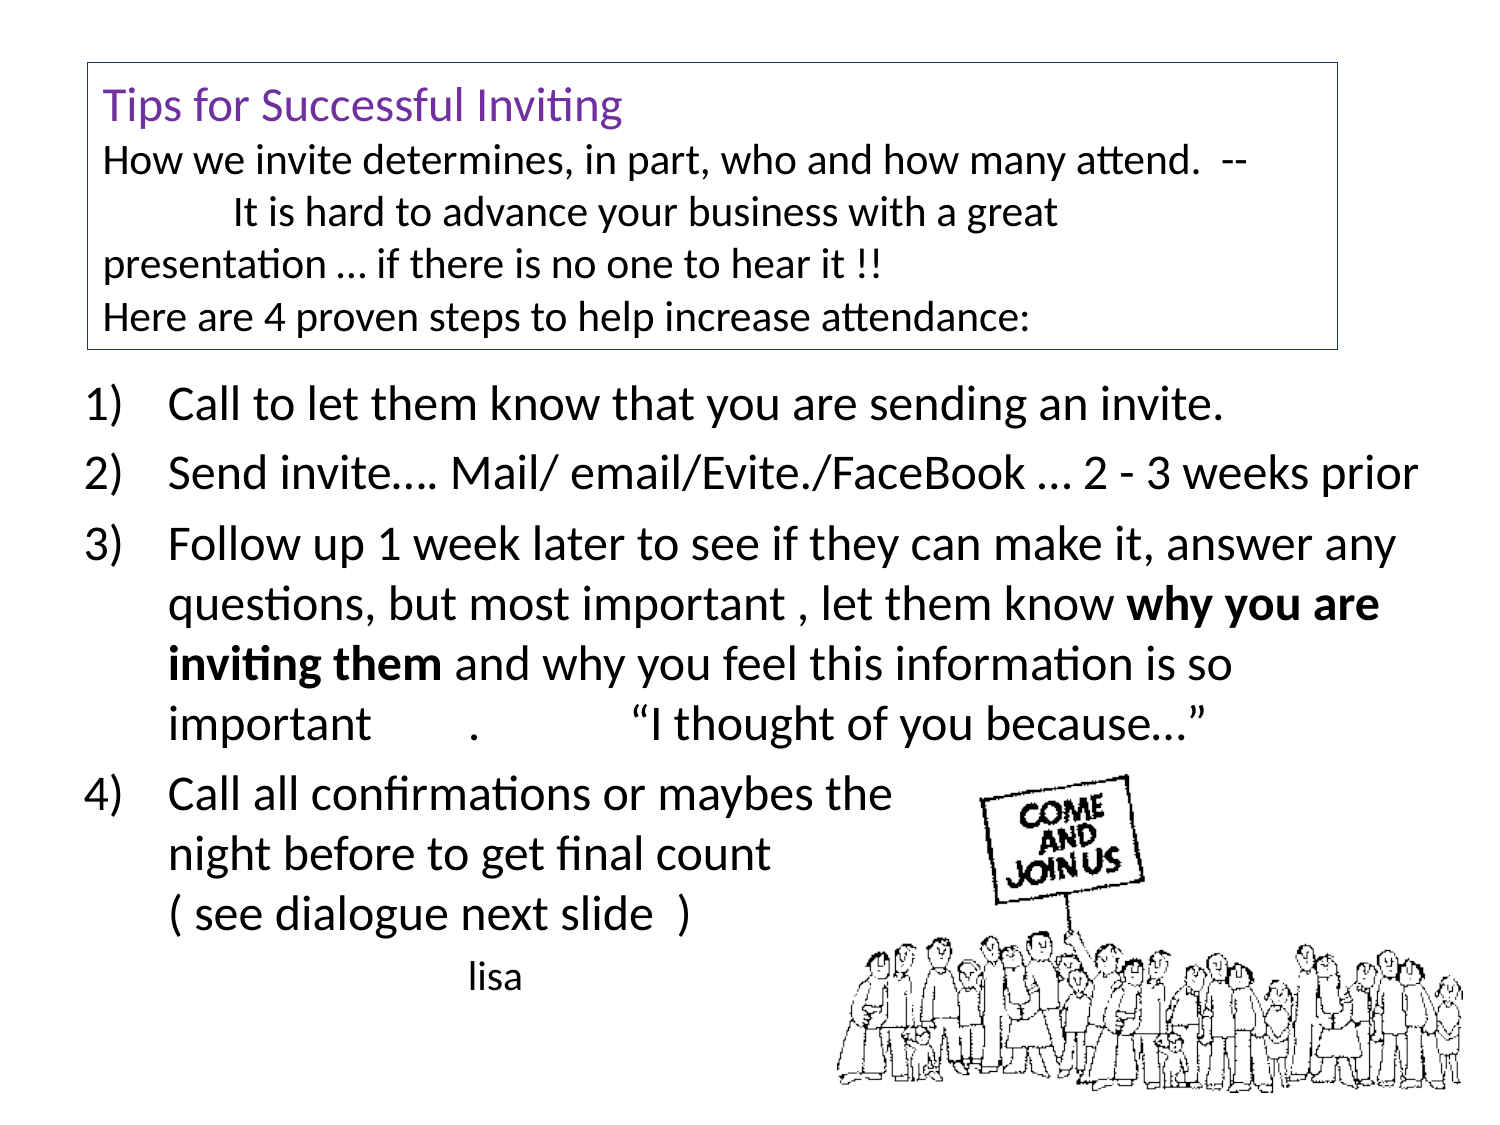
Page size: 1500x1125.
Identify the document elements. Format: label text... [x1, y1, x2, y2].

picture [837, 774, 1463, 1093]
title Tips for Successful Inviting How we invite determines, in part, who and how many attend. -- It is hard to advance your business with a great presentation … if there is no one to hear it !! Here are 4 proven steps to help increase attendance: [87, 62, 1338, 350]
list Call to let them know that you are sending an invite. 2) Send invite…. Mail/ email/Evite./FaceBook … 2 - 3 weeks prior 3) Follow up 1 week later to see if they can make it, answer any questions, but most important , let them know why you are inviting them and why you feel this information is so important . “I thought of you because…” 4) Call all confirmations or maybes the night before to get final count ( see dialogue next slide ) lisa [68, 362, 1450, 1050]
